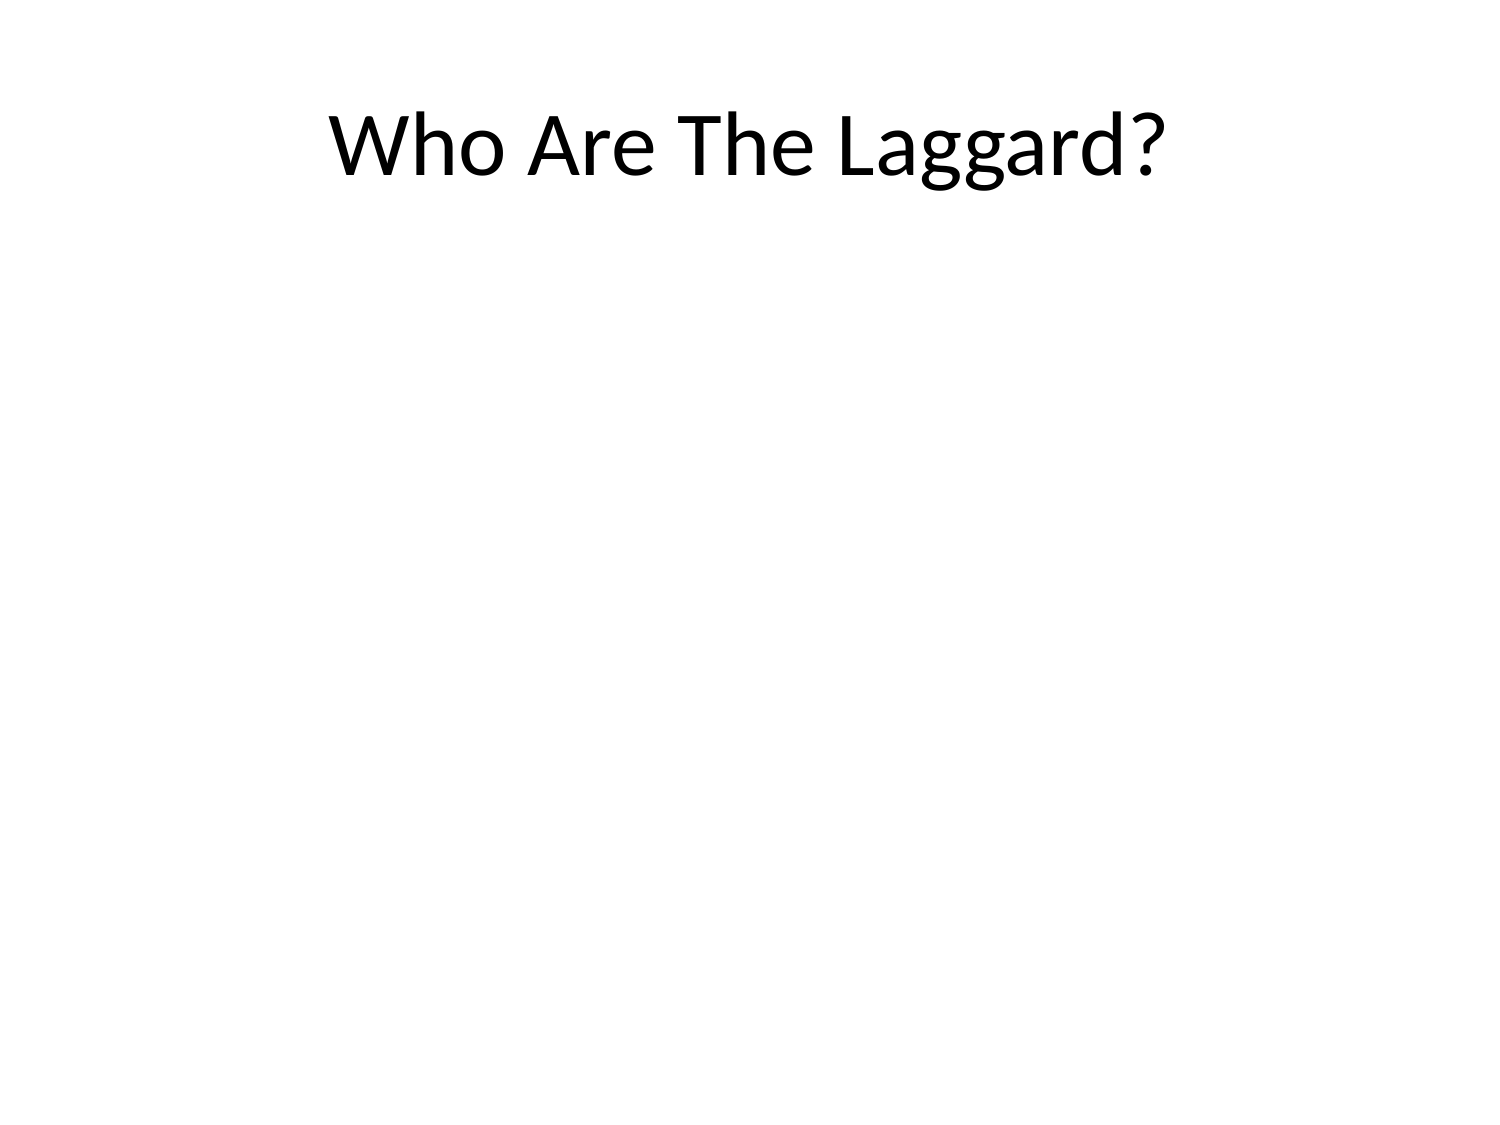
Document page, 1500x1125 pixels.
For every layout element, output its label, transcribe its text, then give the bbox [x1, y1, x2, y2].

title Who Are The Laggard? [75, 45, 1425, 233]
